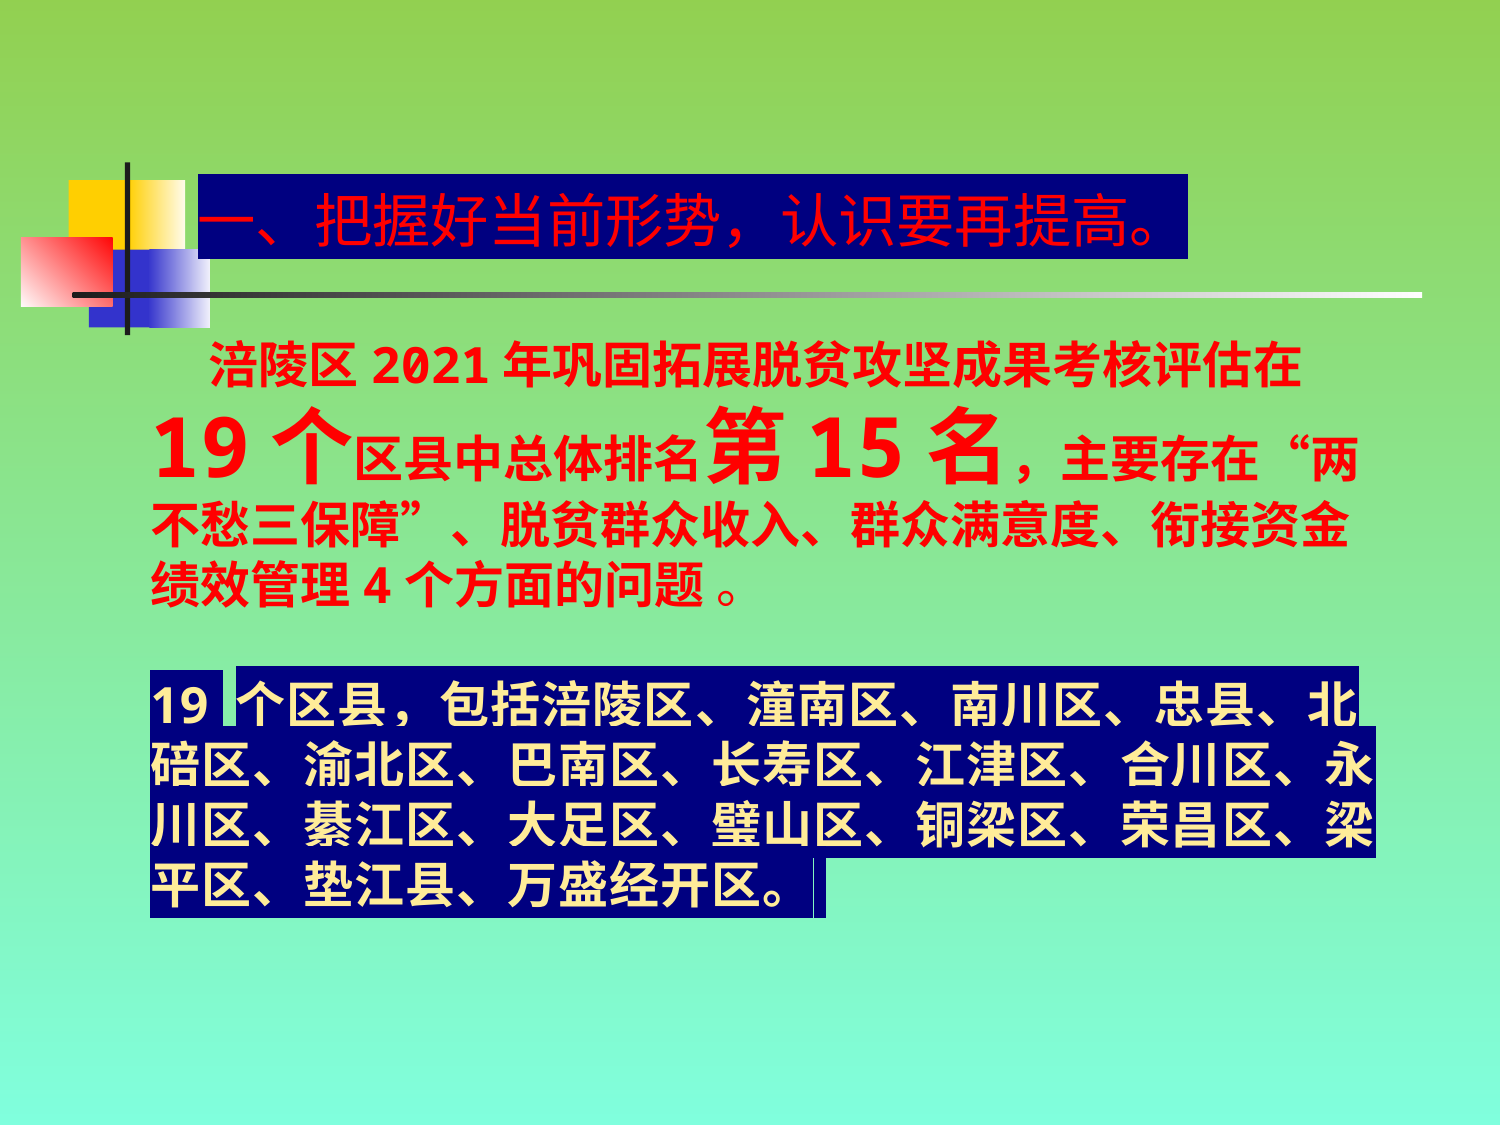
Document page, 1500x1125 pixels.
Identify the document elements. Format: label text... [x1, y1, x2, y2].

text_box 一、把握好当前形势，认识要再提高。 [183, 184, 1258, 263]
text_box 涪陵区2021年巩固拓展脱贫攻坚成果考核评估在19个区县中总体排名第15名，主要存在“两不愁三保障”、脱贫群众收入、群众满意度、衔接资金绩效管理4个方面的问题 。 19 个区县，包括涪陵区、潼南区、南川区、忠县、北碚区、渝北区、巴南区、长寿区、江津区、合川区、永川区、綦江区、大足区、璧山区、铜梁区、荣昌区、梁平区、垫江县、万盛经开区。 [135, 326, 1412, 921]
